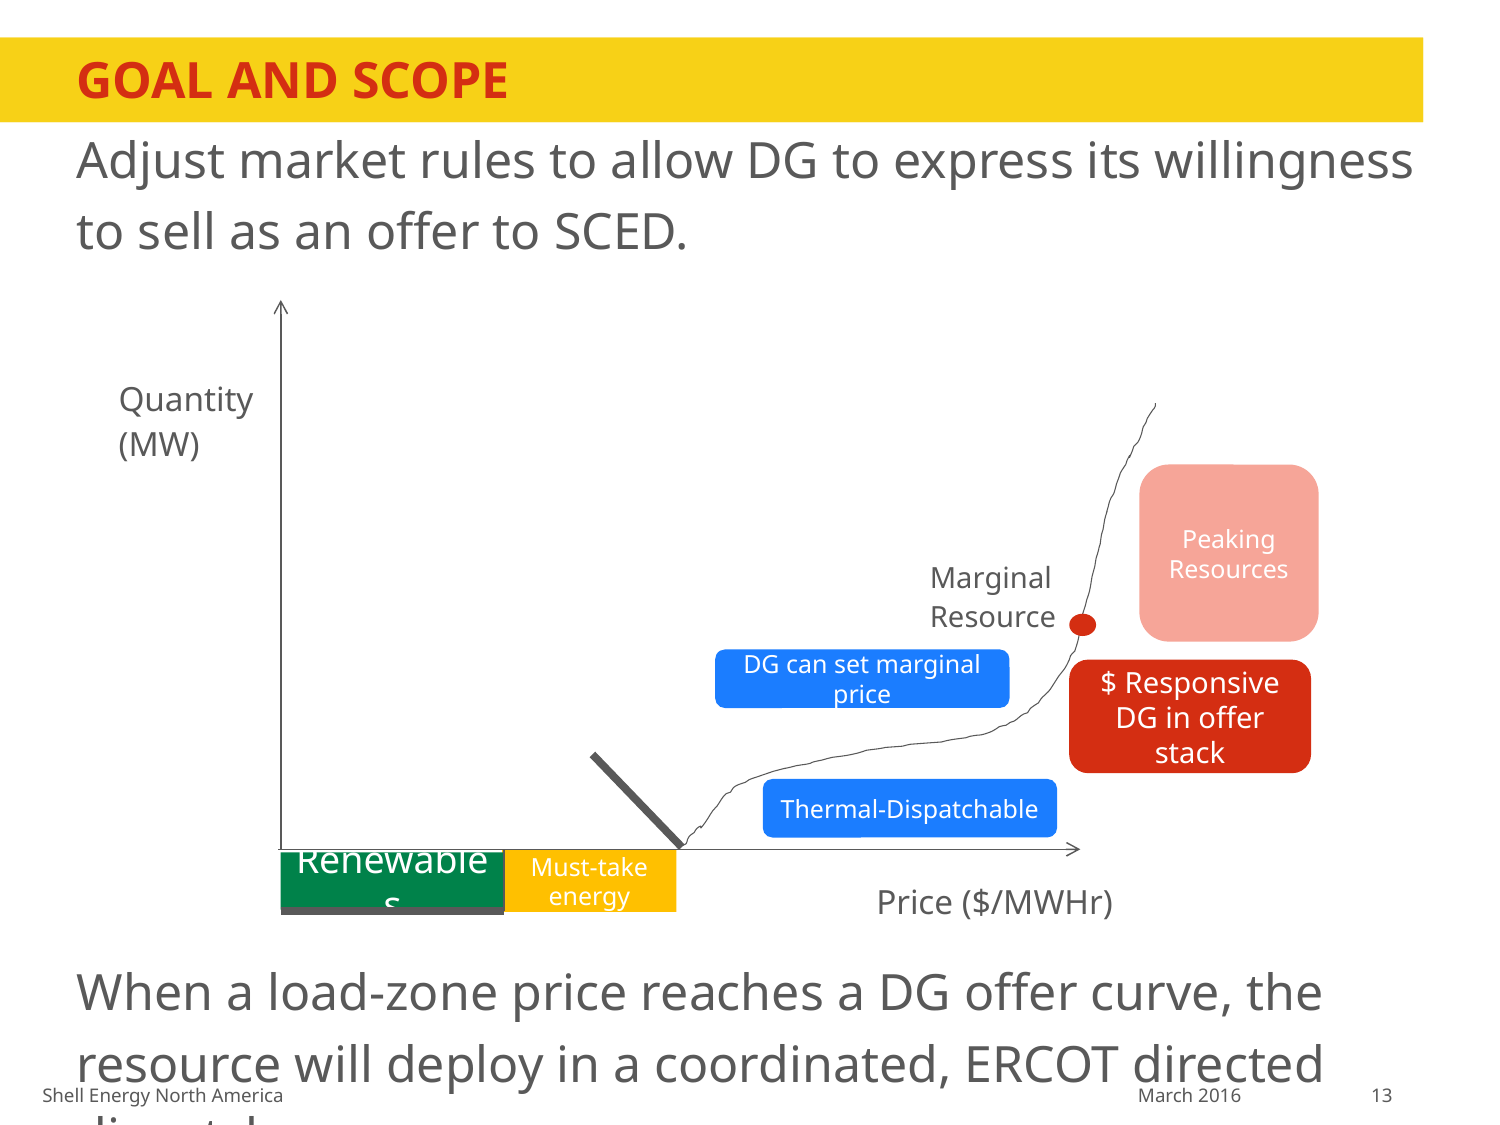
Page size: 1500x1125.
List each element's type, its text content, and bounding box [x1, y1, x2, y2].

title Goal and Scope [76, 48, 1412, 115]
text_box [118, 299, 1319, 968]
text_box Shell Energy North America March 2016 13 [42, 1080, 1461, 1124]
list Adjust market rules to allow DG to express its willingness to sell as an offer to SCED. When a load-zone price reaches a DG offer curve, the resource will deploy in a coordinated, ERCOT directed dispatch. [76, 115, 1424, 1073]
